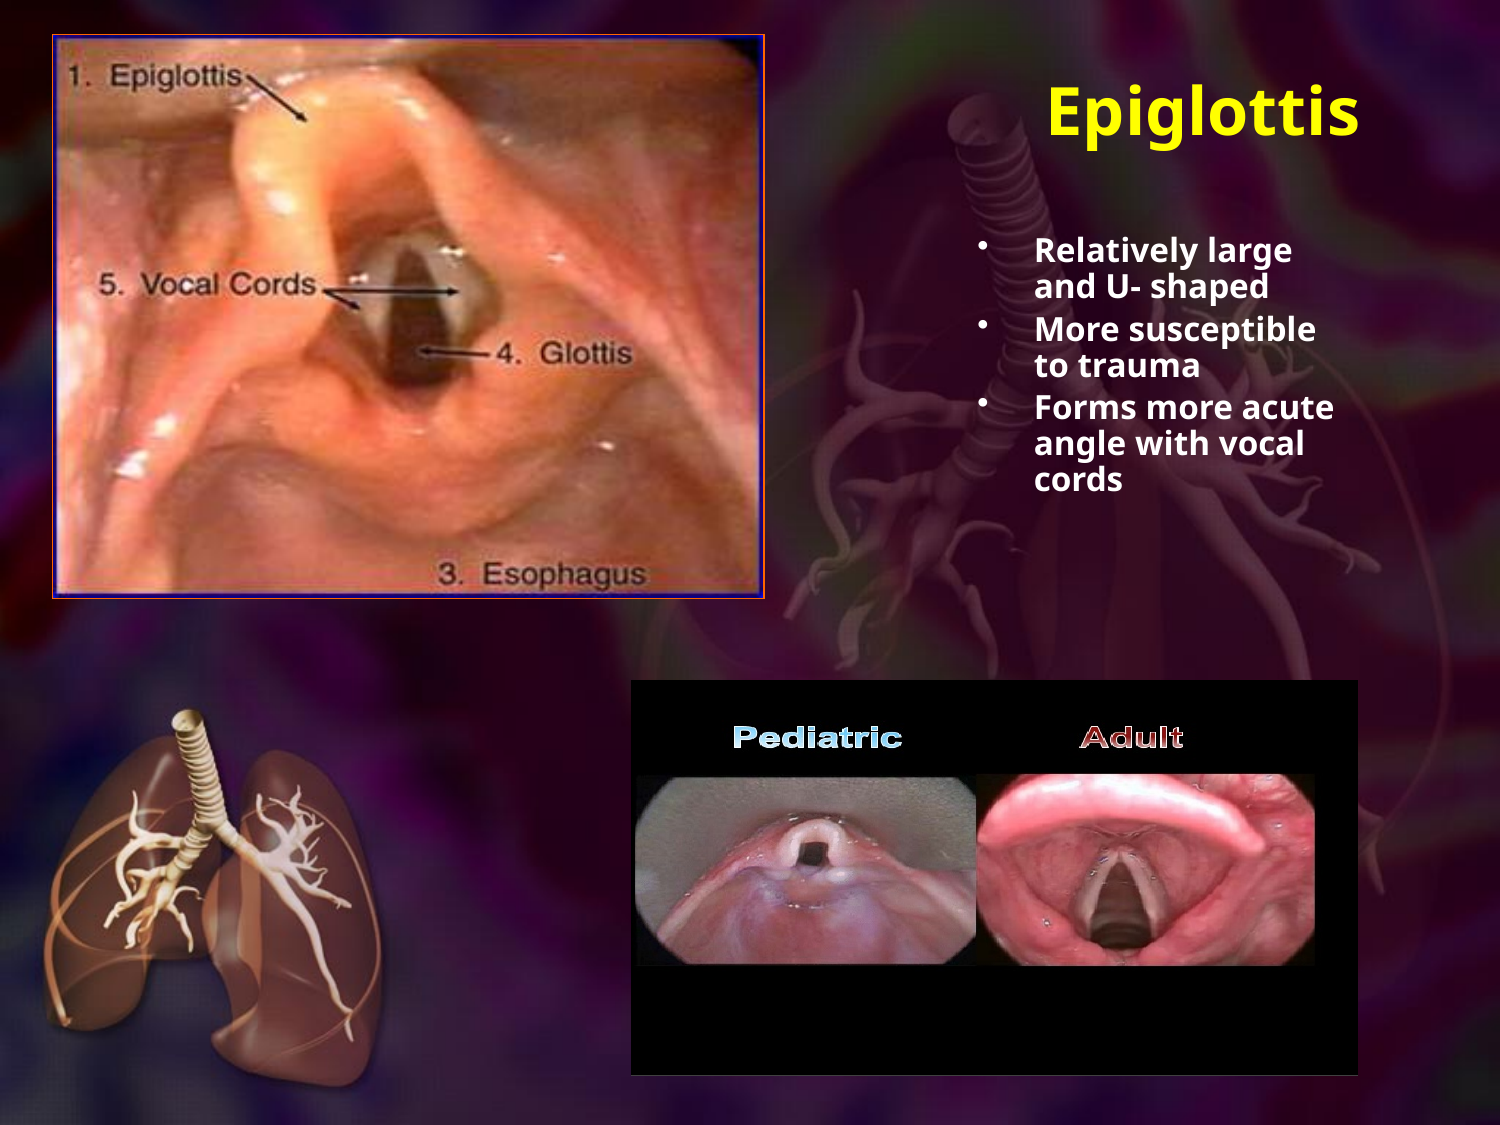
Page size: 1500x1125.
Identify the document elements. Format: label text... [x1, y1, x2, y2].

text_box Epiglottis [974, 61, 1432, 156]
picture [0, 0, 1500, 1125]
list Relatively large and U- shaped More susceptible to trauma Forms more acute angle with vocal cords [962, 136, 1365, 523]
